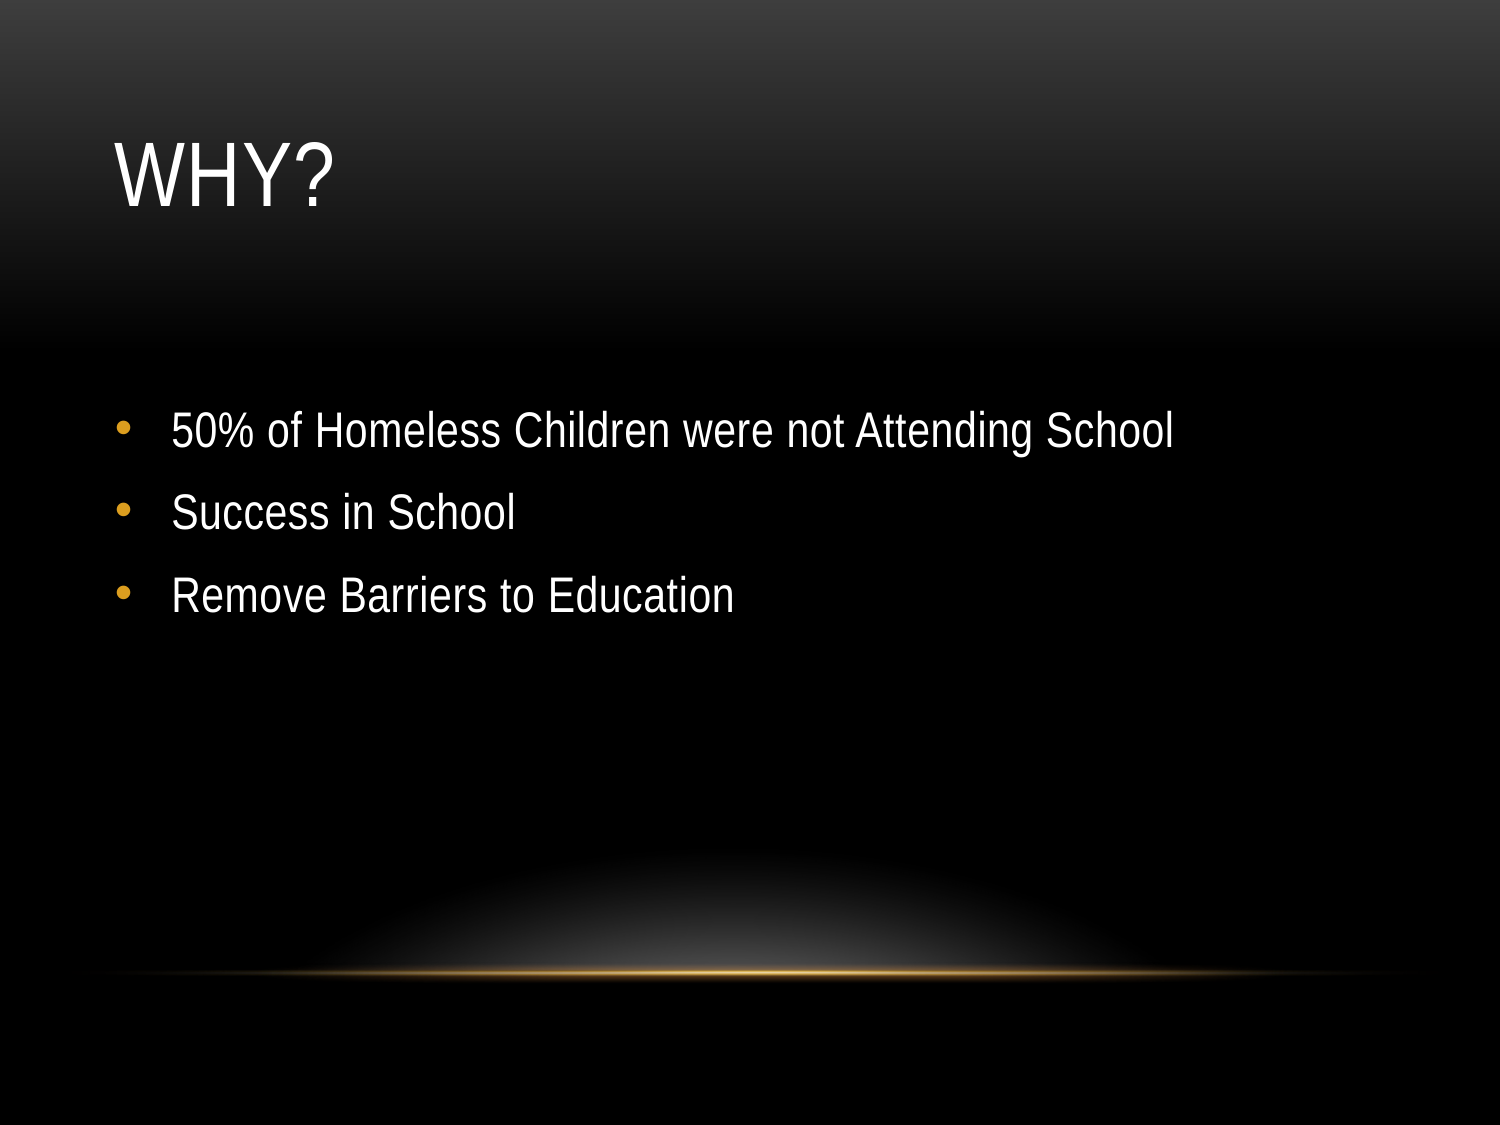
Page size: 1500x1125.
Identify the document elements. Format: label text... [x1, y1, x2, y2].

title Why? [99, 45, 1400, 233]
list 50% of Homeless Children were not Attending School Success in School Remove Barriers to Education [99, 262, 1400, 938]
picture [0, 0, 1500, 1125]
